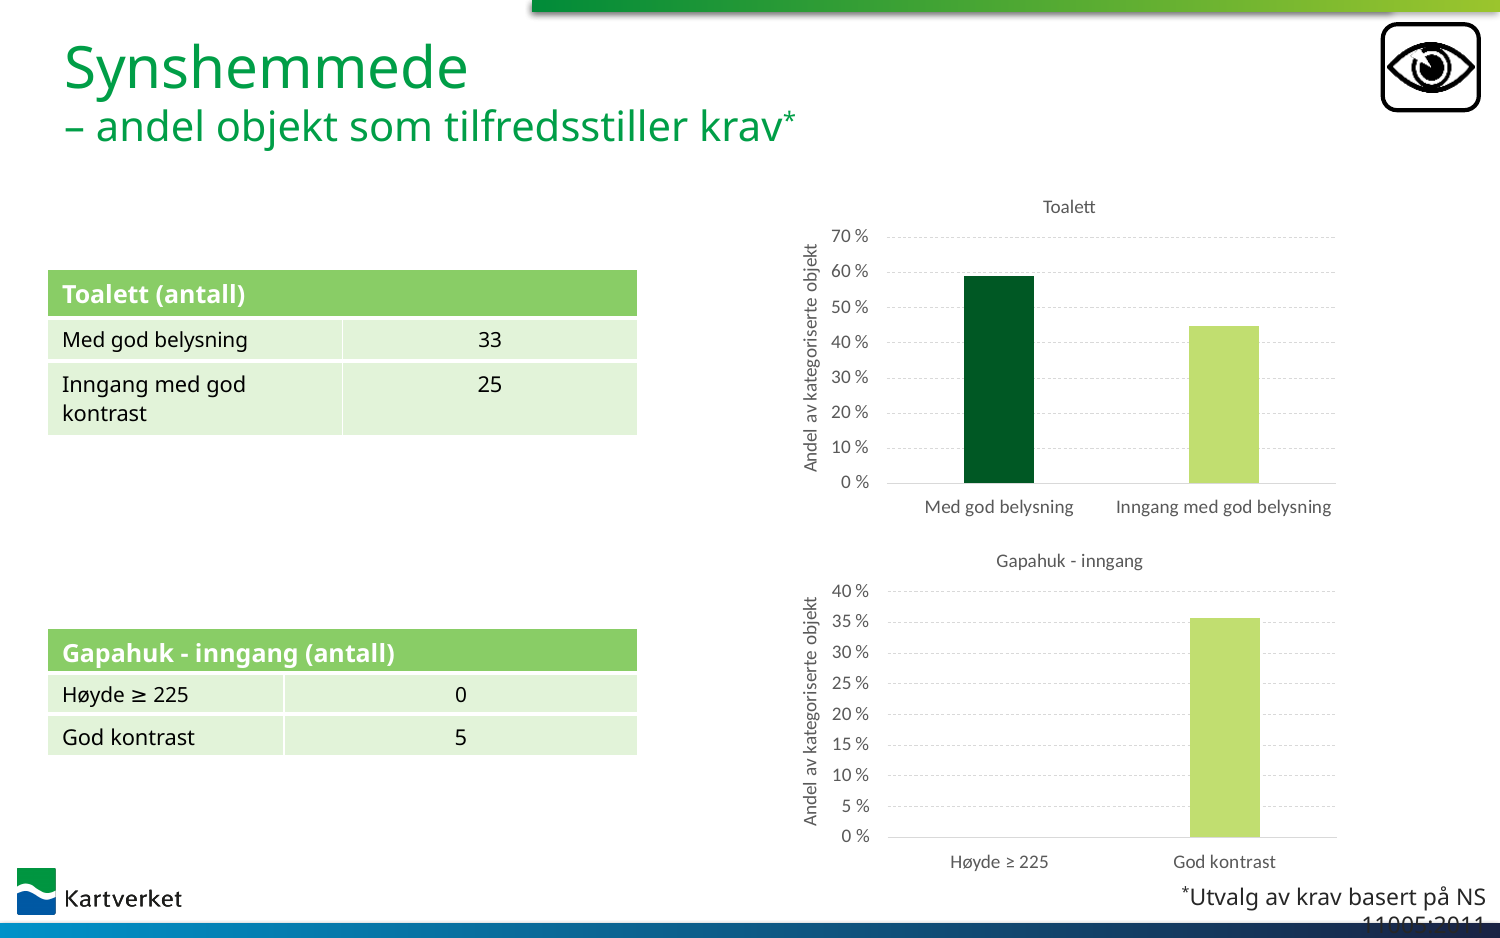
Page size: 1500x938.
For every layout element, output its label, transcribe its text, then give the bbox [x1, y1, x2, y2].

table_cell Med god belysning [48, 320, 342, 359]
table_cell 25 [343, 363, 637, 435]
table_cell God kontrast [48, 716, 283, 755]
text_box Synshemmede – andel objekt som tilfredsstiller krav* [49, 24, 1431, 158]
table_cell Inngang med god kontrast [48, 363, 342, 435]
picture [791, 541, 1348, 880]
text_box *Utvalg av krav basert på NS 11005:2011 [1068, 873, 1500, 938]
table_cell 5 [285, 716, 637, 755]
table_header Gapahuk - inngang (antall) [48, 629, 637, 671]
table_cell Høyde ≥ 225 [48, 675, 283, 712]
table_cell 33 [343, 320, 637, 359]
table_header Toalett (antall) [48, 270, 637, 316]
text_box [1382, 24, 1480, 111]
picture [791, 187, 1347, 526]
table_cell 0 [285, 675, 637, 712]
